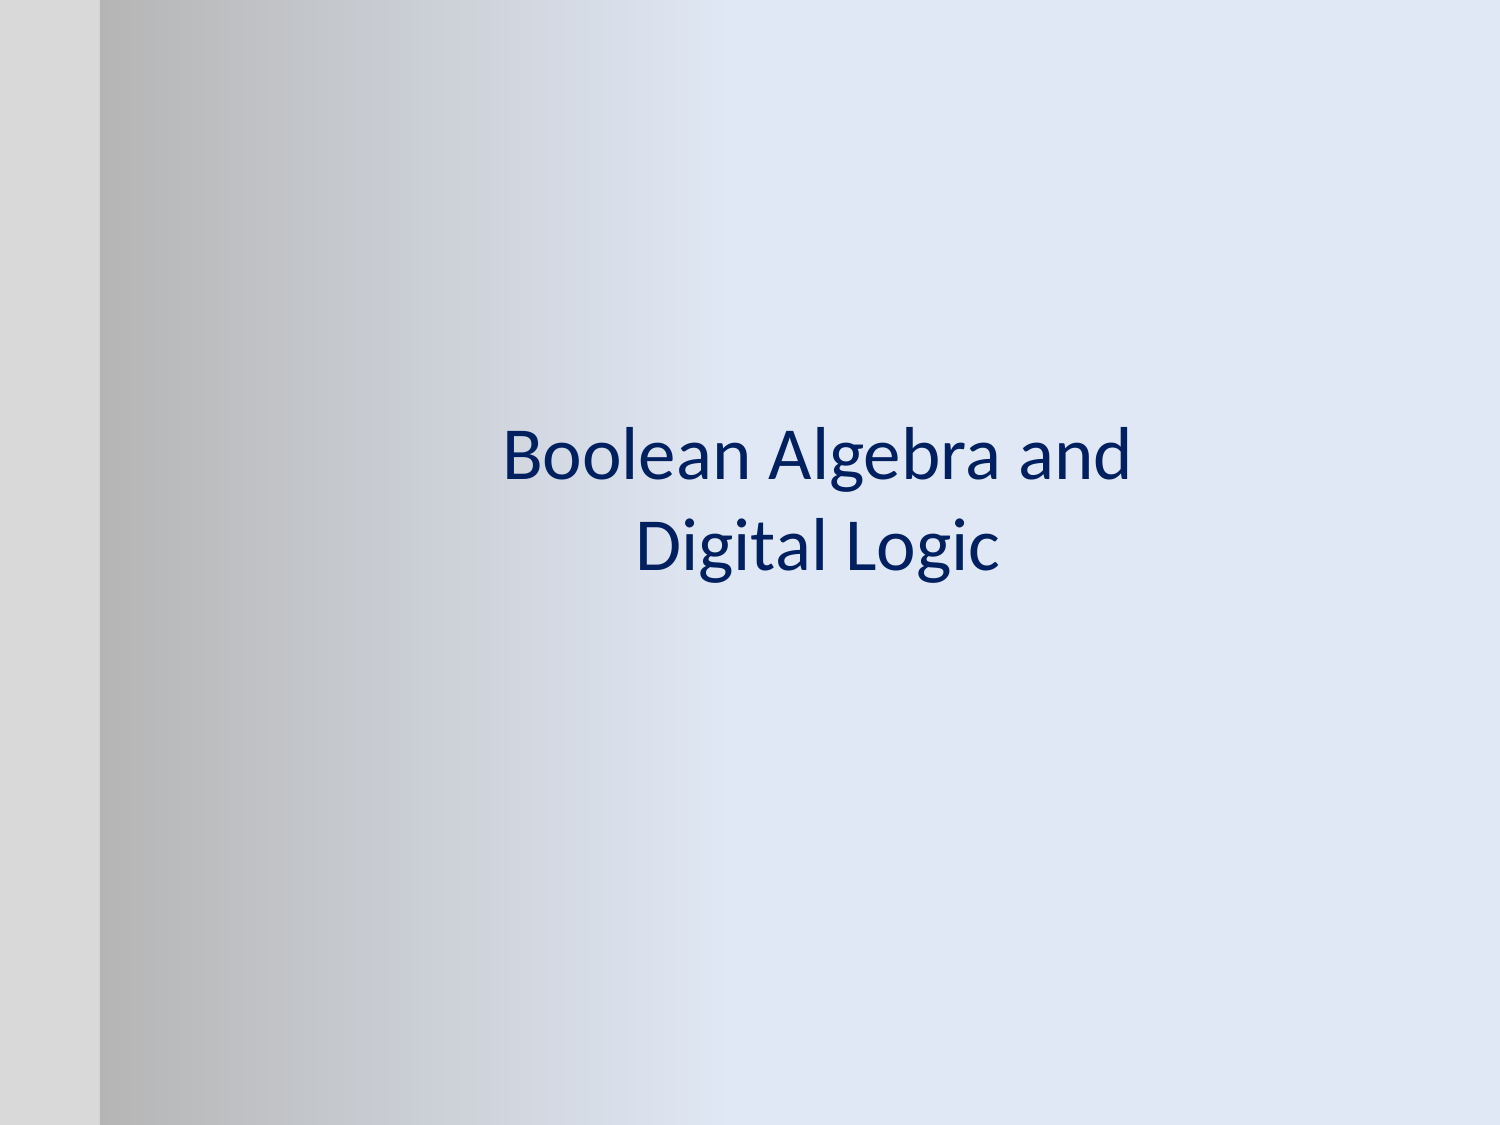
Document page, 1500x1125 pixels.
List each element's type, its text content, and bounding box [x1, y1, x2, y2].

title Boolean Algebra and Digital Logic [135, 156, 1500, 969]
